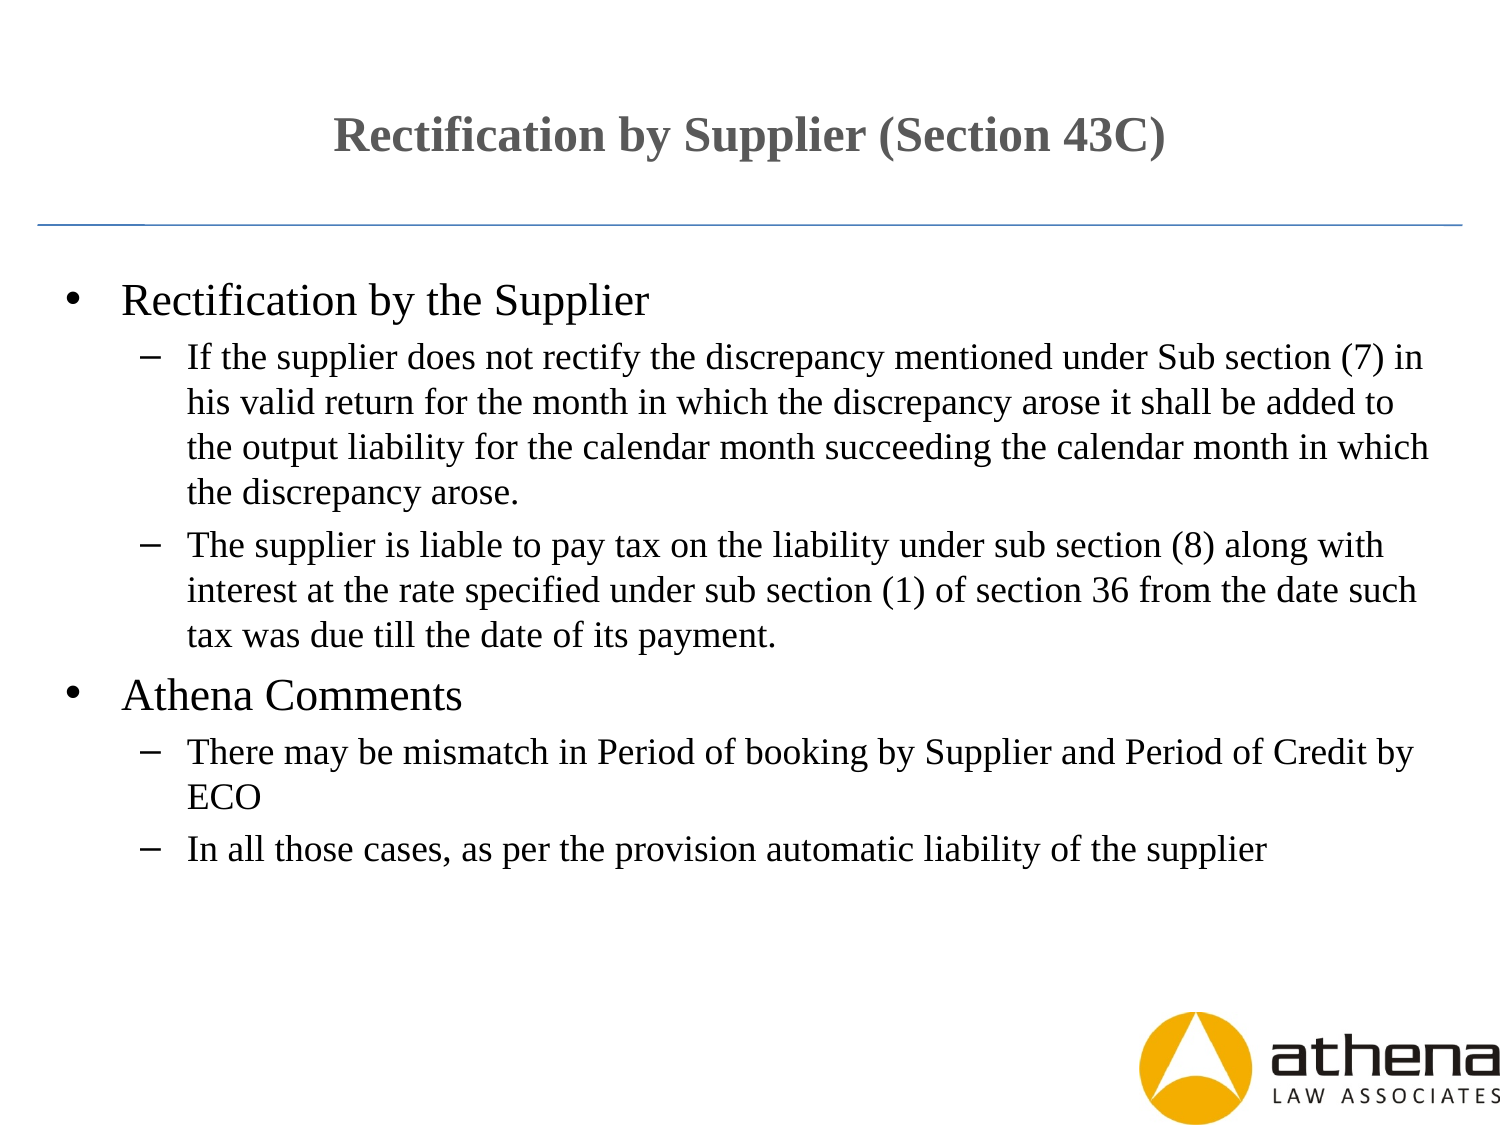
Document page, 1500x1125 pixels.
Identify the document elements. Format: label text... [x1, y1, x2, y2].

title Rectification by Supplier (Section 43C) [75, 62, 1425, 200]
picture [1139, 1012, 1500, 1125]
list Rectification by the Supplier If the supplier does not rectify the discrepancy mentioned under Sub section (7) in his valid return for the month in which the discrepancy arose it shall be added to the output liability for the calendar month succeeding the calendar month in which the discrepancy arose. The supplier is liable to pay tax on the liability under sub section (8) along with interest at the rate specified under sub section (1) of section 36 from the date such tax was due till the date of its payment. Athena Comments There may be mismatch in Period of booking by Supplier and Period of Credit by ECO In all those cases, as per the provision automatic liability of the supplier [50, 262, 1450, 1038]
